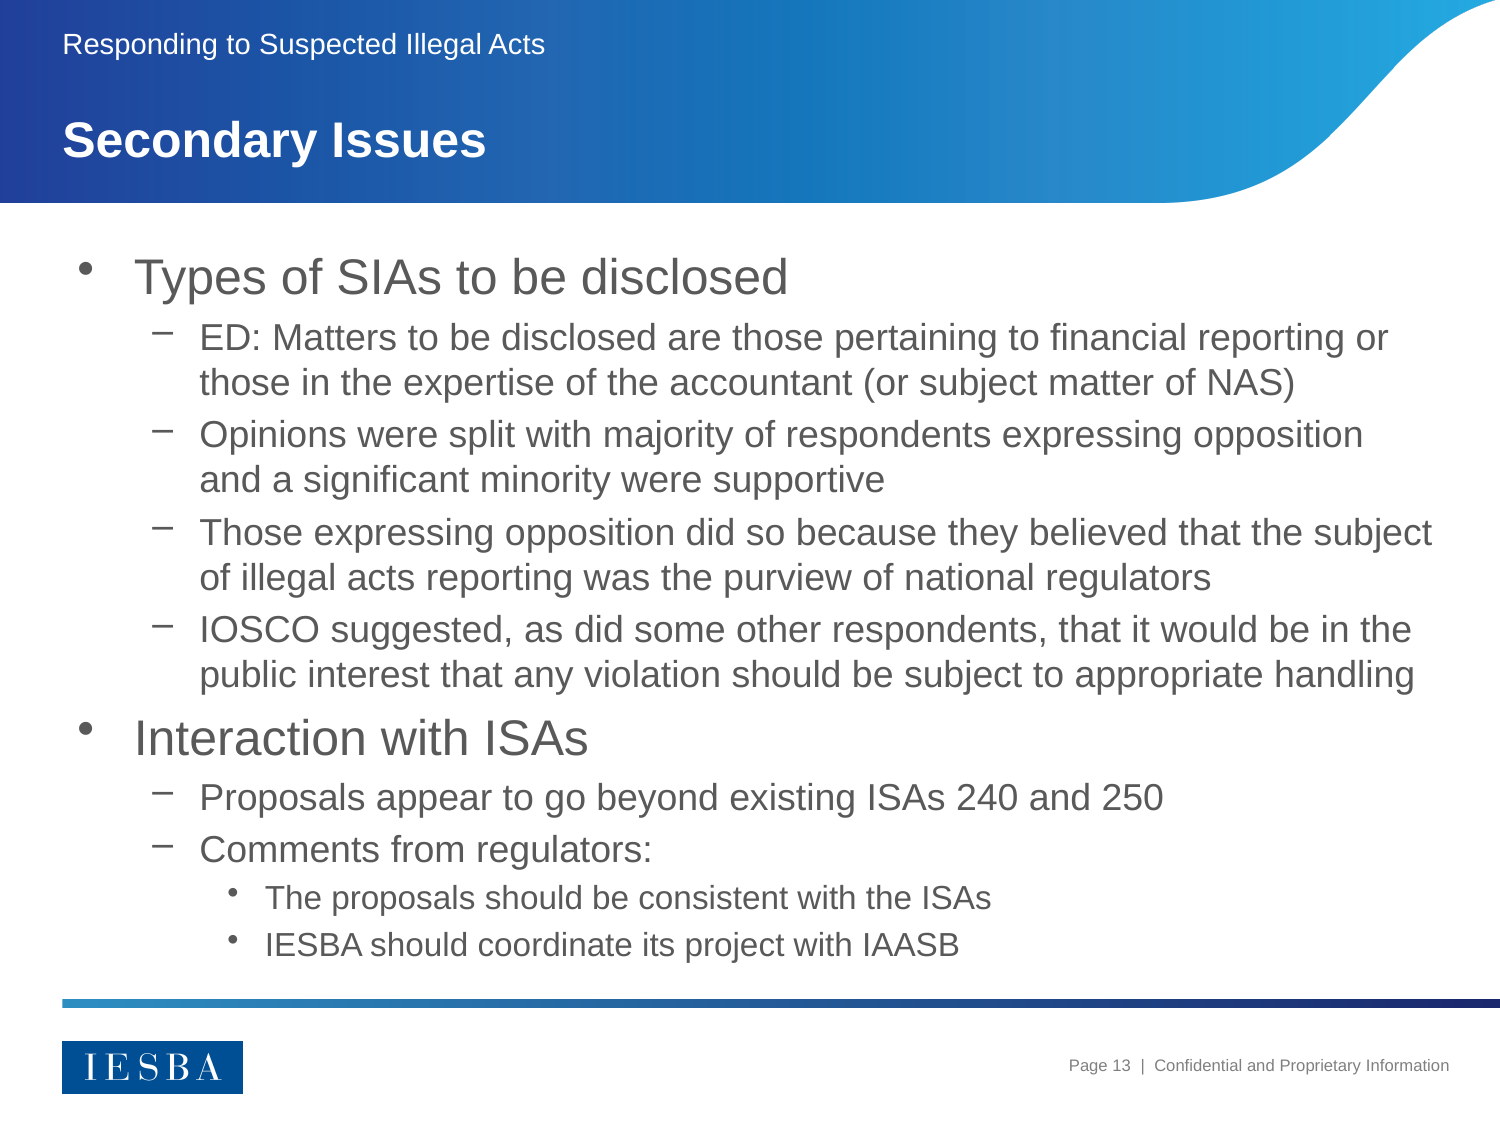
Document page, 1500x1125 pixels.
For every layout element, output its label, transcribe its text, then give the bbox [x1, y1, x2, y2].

picture [62, 1041, 243, 1094]
list Types of SIAs to be disclosed ED: Matters to be disclosed are those pertaining to financial reporting or those in the expertise of the accountant (or subject matter of NAS) Opinions were split with majority of respondents expressing opposition and a significant minority were supportive Those expressing opposition did so because they believed that the subject of illegal acts reporting was the purview of national regulators IOSCO suggested, as did some other respondents, that it would be in the public interest that any violation should be subject to appropriate handling Interaction with ISAs Proposals appear to go beyond existing ISAs 240 and 250 Comments from regulators: The proposals should be consistent with the ISAs IESBA should coordinate its project with IAASB [62, 237, 1450, 988]
picture [0, 0, 1497, 203]
title Secondary Issues [62, 87, 1300, 188]
subtitle Responding to Suspected Illegal Acts [62, 24, 663, 63]
